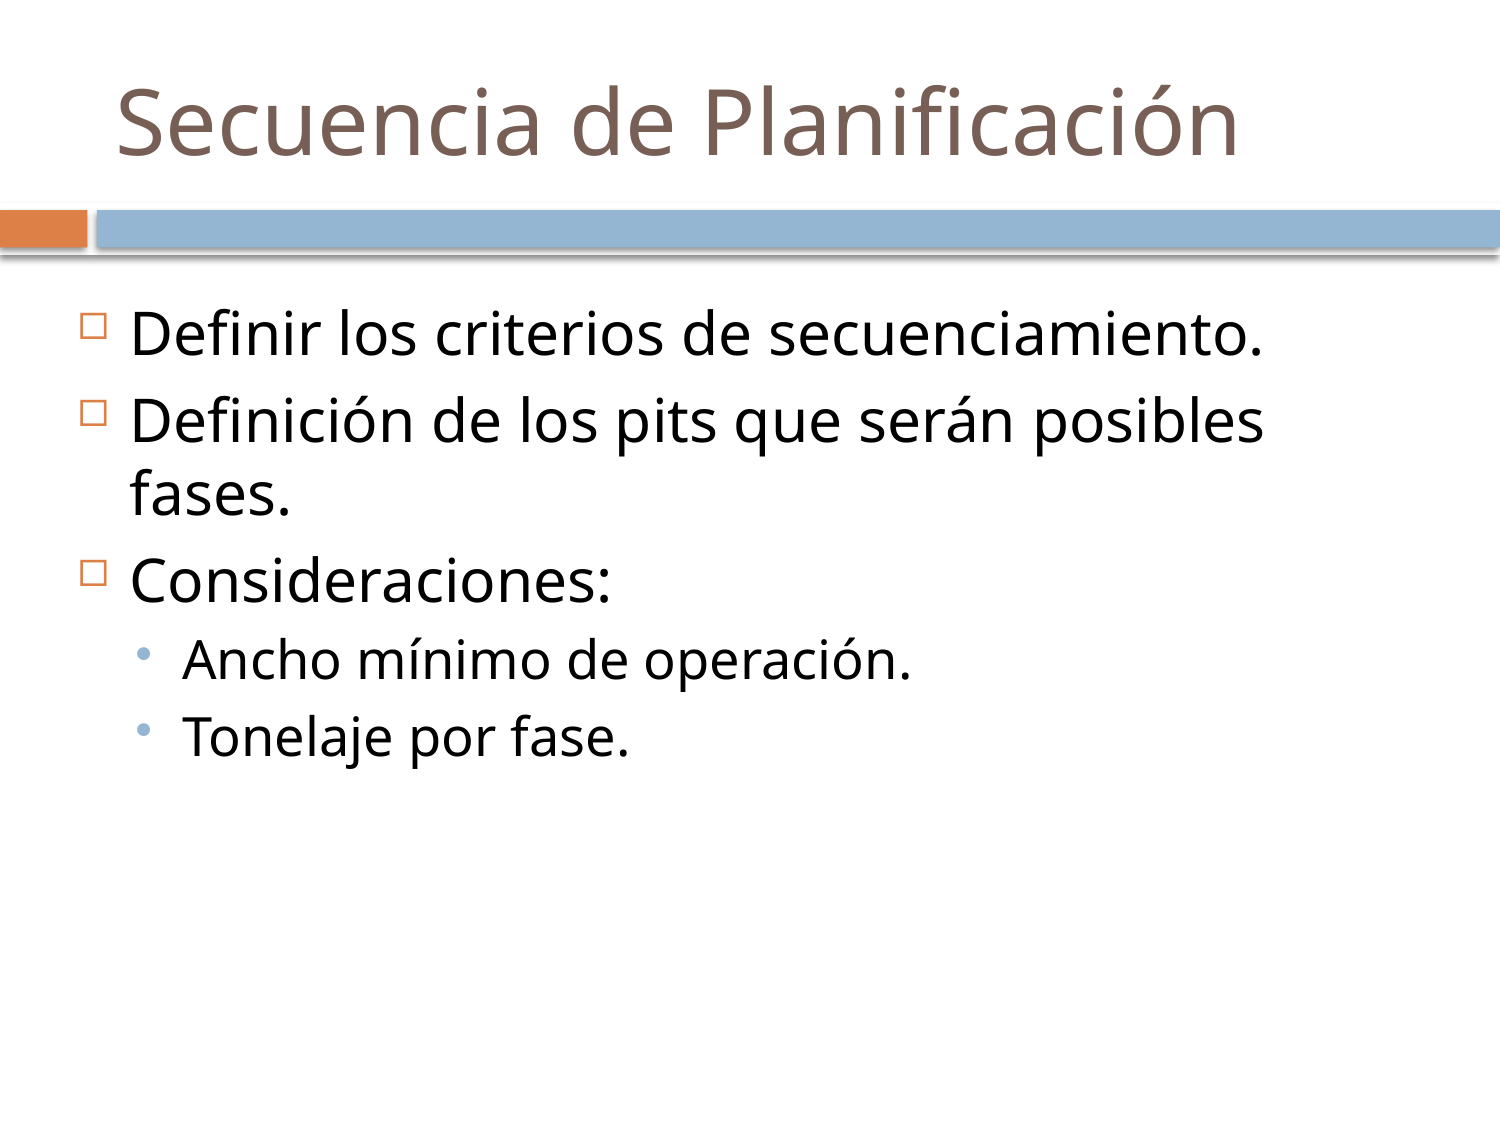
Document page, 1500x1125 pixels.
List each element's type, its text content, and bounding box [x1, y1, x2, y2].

title Secuencia de Planificación [100, 37, 1438, 200]
list Definir los criterios de secuenciamiento. Definición de los pits que serán posibles fases. Consideraciones: Ancho mínimo de operación. Tonelaje por fase. [62, 287, 1413, 1025]
